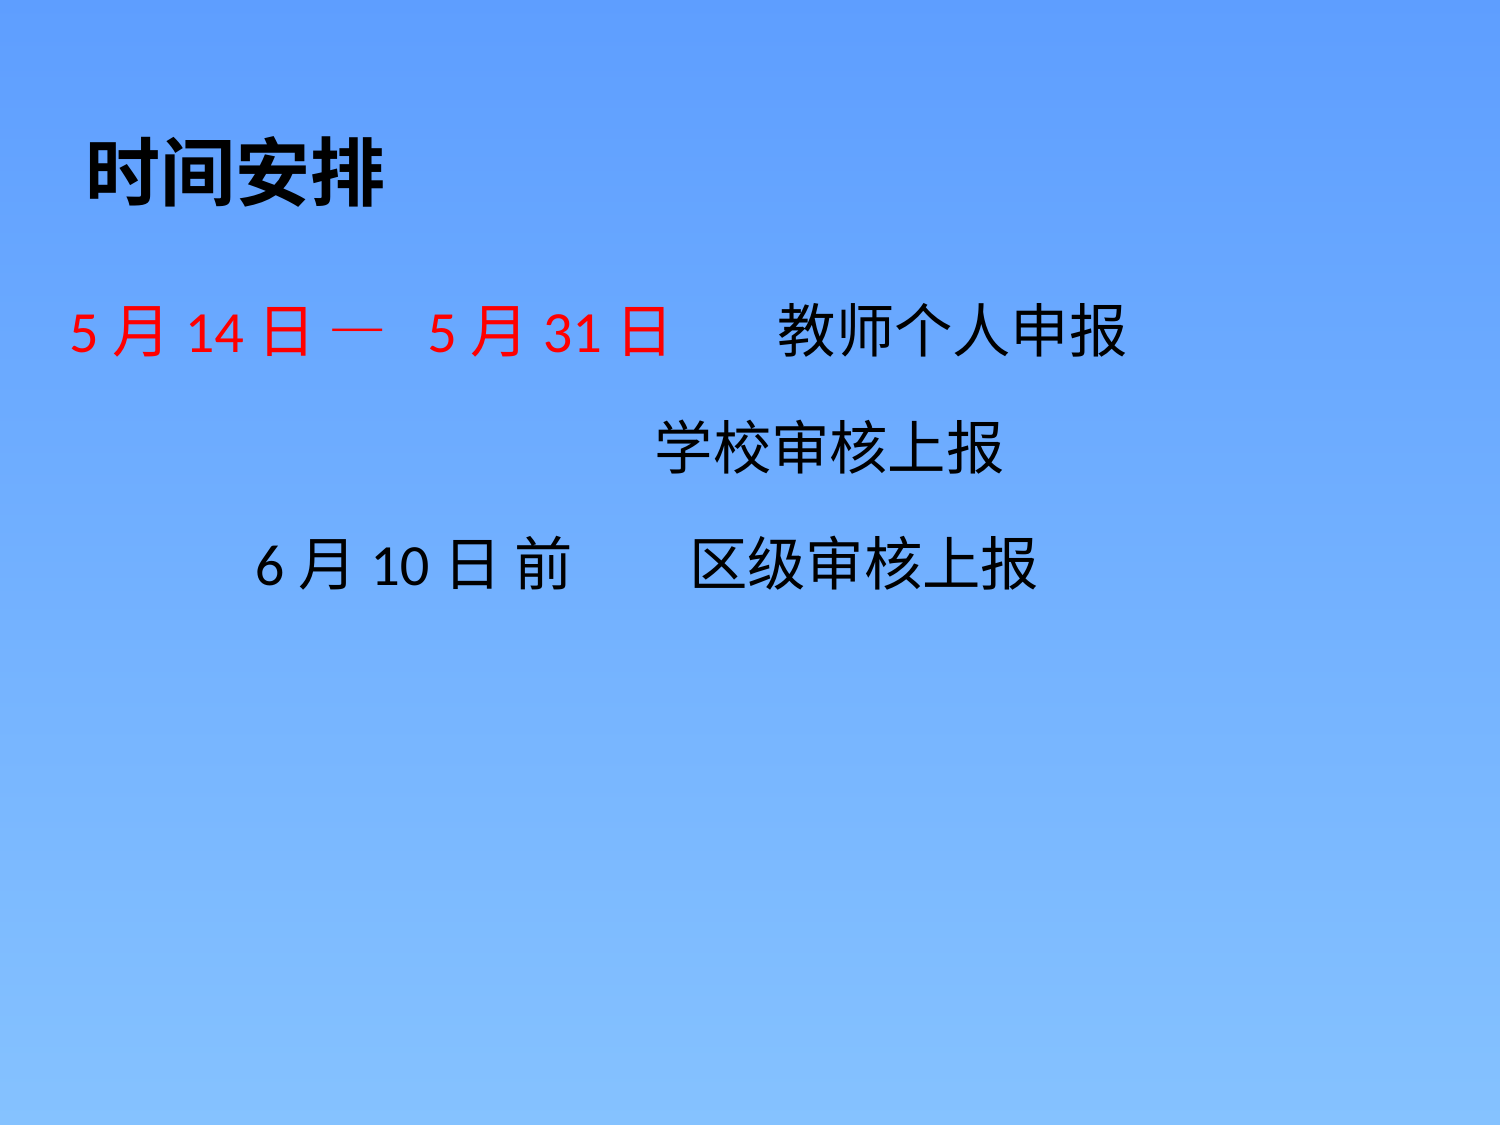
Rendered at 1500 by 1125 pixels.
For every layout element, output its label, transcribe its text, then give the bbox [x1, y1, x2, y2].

title 时间安排 [70, 82, 1346, 252]
subtitle 5月14日 — 5月31日 教师个人申报 学校审核上报 6月10日 前 区级审核上报 [40, 252, 1459, 1125]
